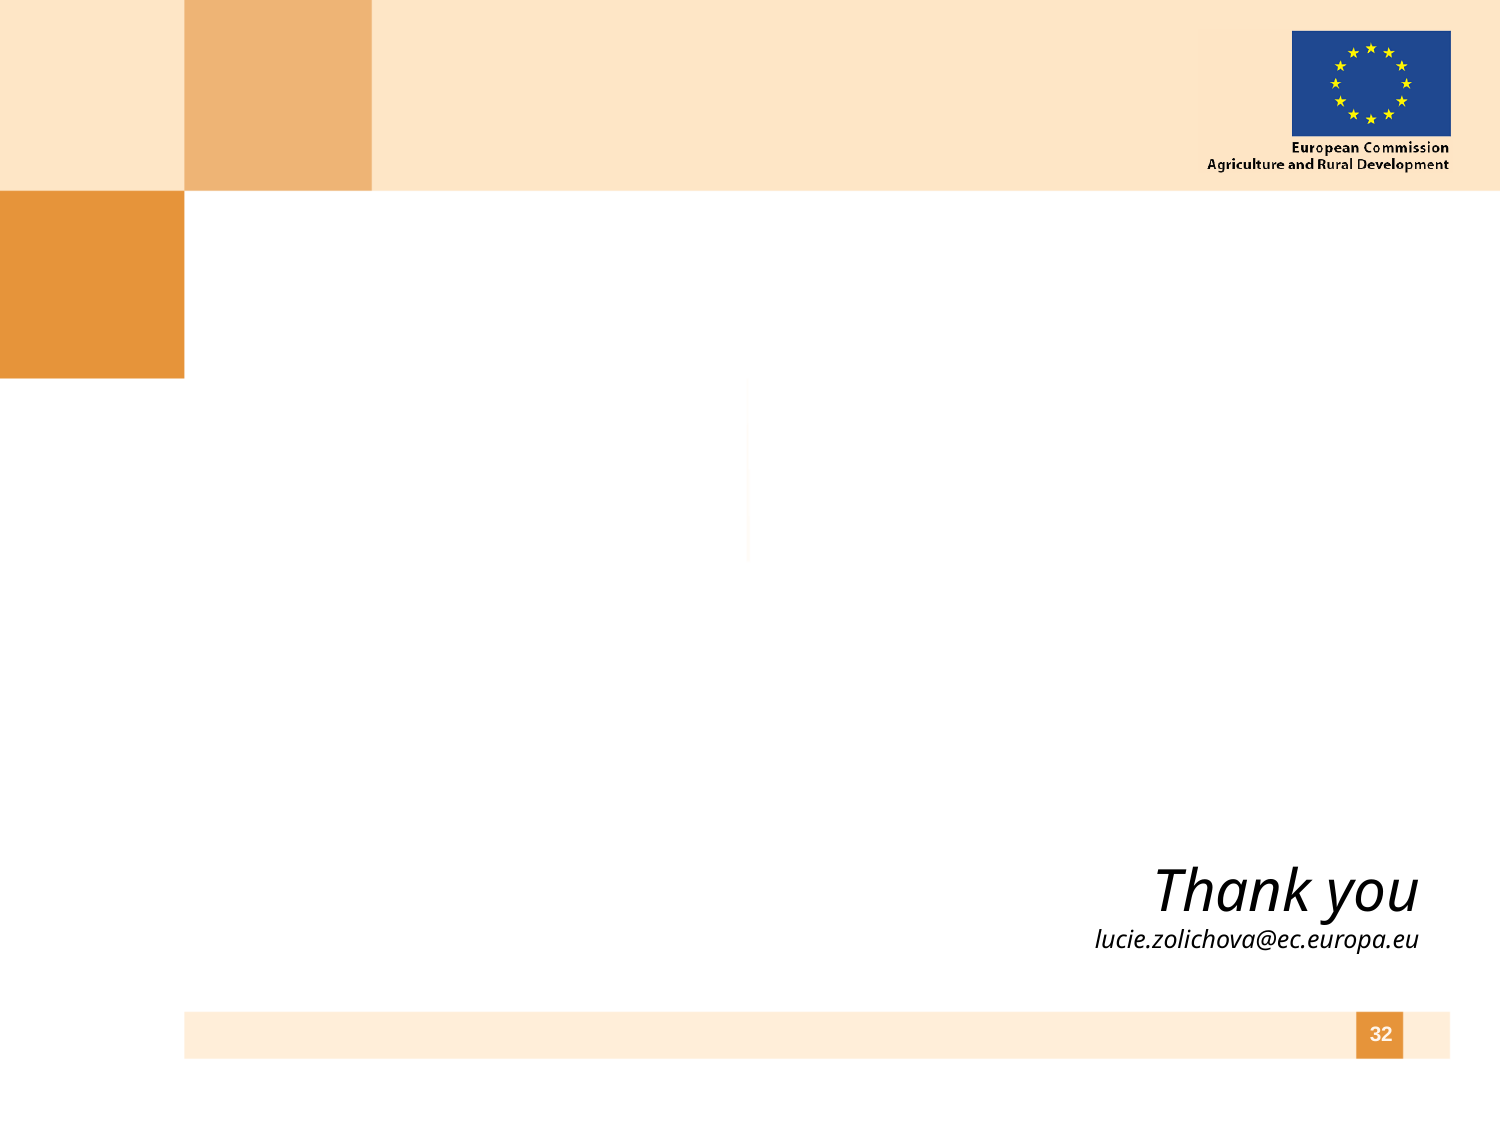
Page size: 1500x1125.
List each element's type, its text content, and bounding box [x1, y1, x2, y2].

picture [0, 0, 1500, 1125]
text_box Thank you lucie.zolichova@ec.europa.eu [998, 845, 1436, 961]
slide_number 32 [1340, 1013, 1423, 1061]
